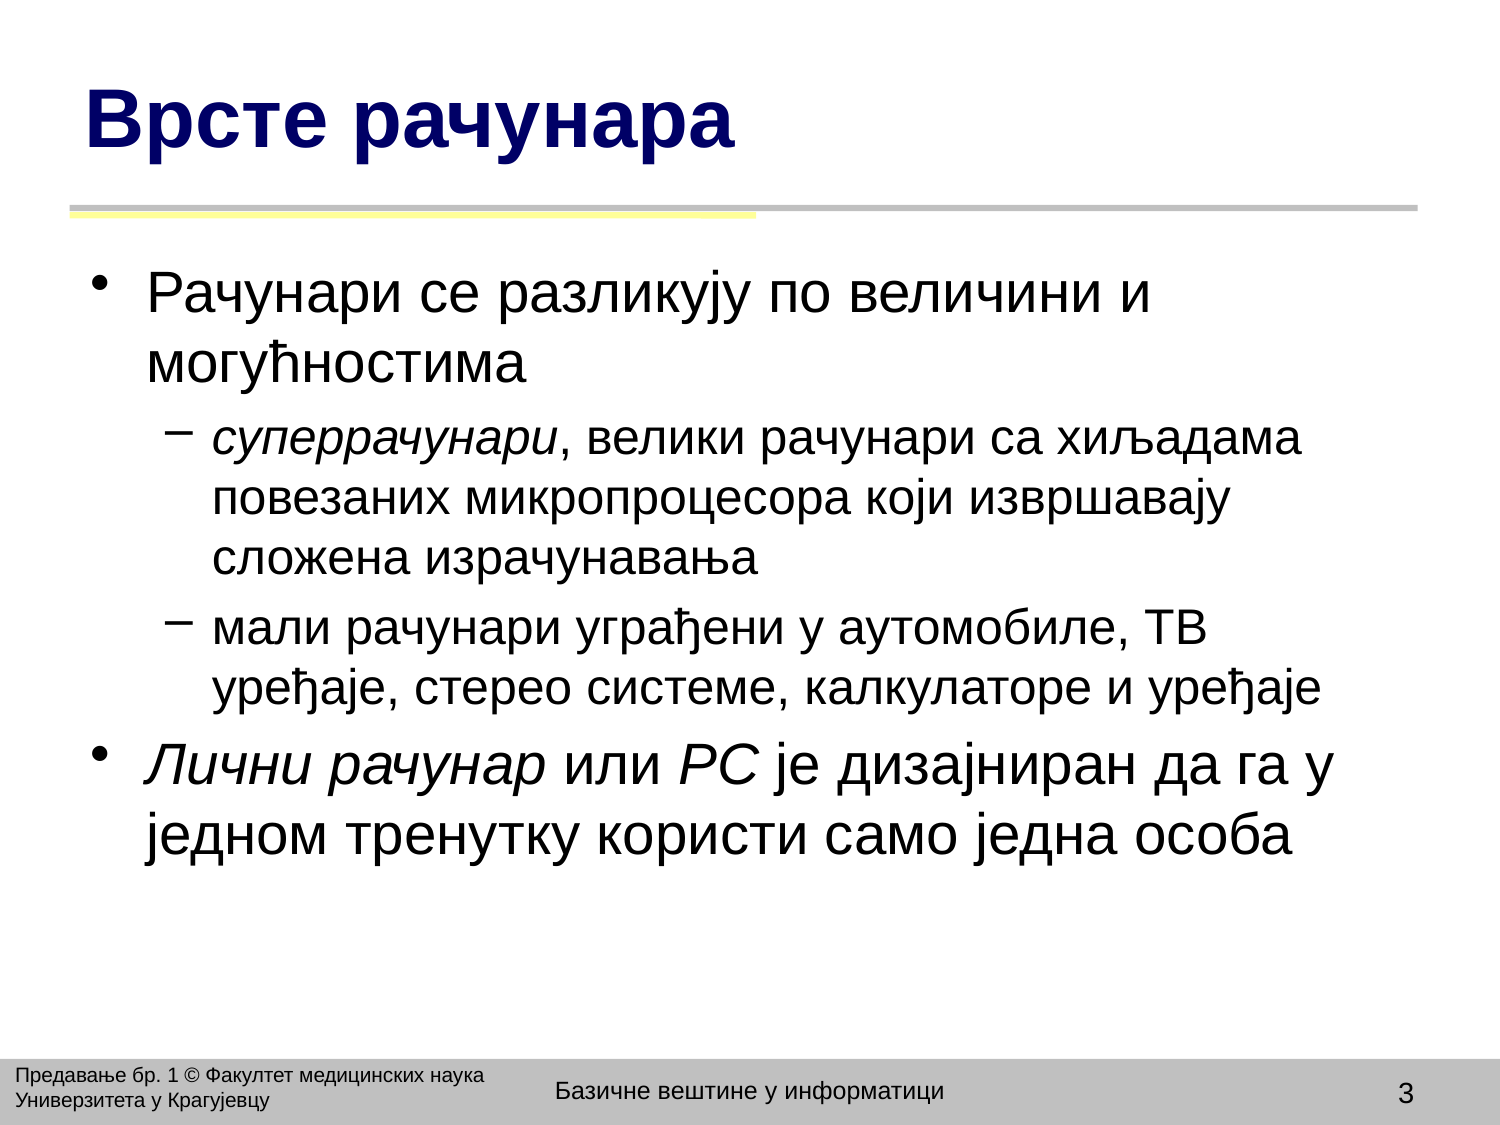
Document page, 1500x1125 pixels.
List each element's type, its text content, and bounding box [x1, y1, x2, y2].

slide_number Предавање бр. 1 © Факултет медицинских наука Универзитета у Крагујевцу [0, 1053, 599, 1108]
list Рачунари се разликују по величини и могућностима суперрачунари, велики рачунари са хиљадама повезаних микропроцесора који извршавају сложена израчунавања мали рачунари уграђени у аутомобиле, ТВ уређаје, стерео системе, калкулаторе и уређаје Лични рачунар или PC је дизајниран да га у једном тренутку користи само једна особа [74, 246, 1426, 1023]
footer Базичне вештине у информатици [512, 1066, 988, 1125]
slide_number 3 [1079, 1066, 1430, 1125]
title Врсте рачунара [69, 19, 1426, 208]
